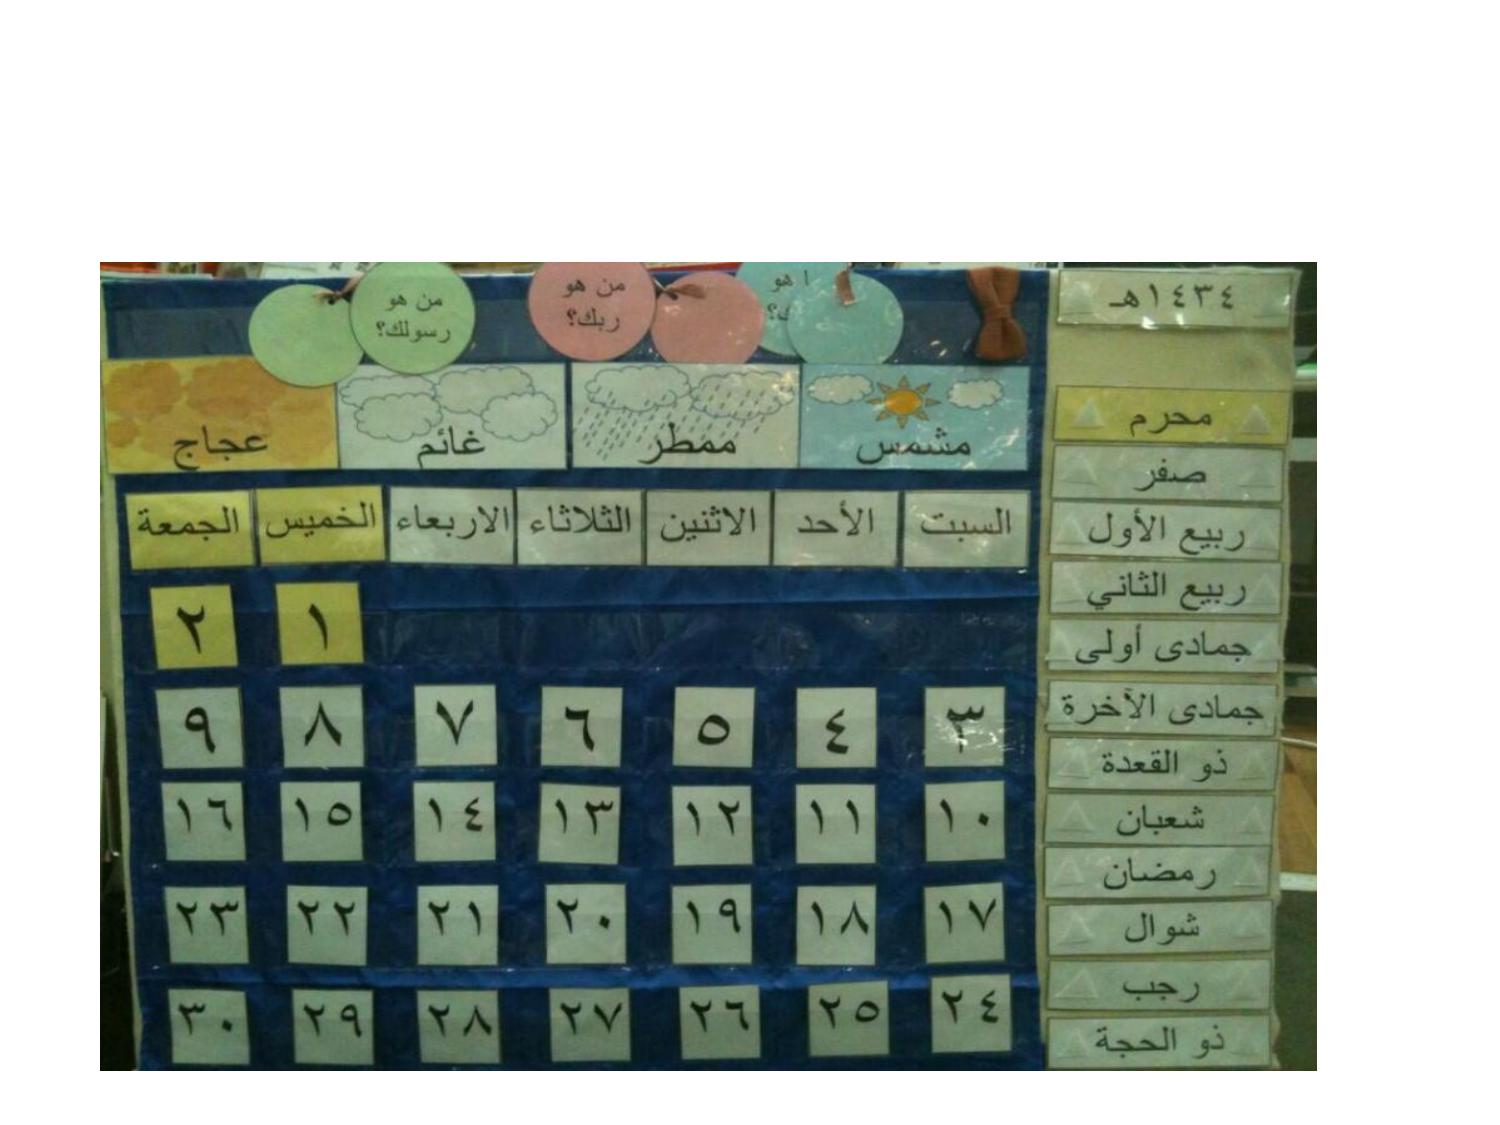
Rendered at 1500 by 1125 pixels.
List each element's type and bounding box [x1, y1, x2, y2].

list [100, 262, 1318, 1071]
